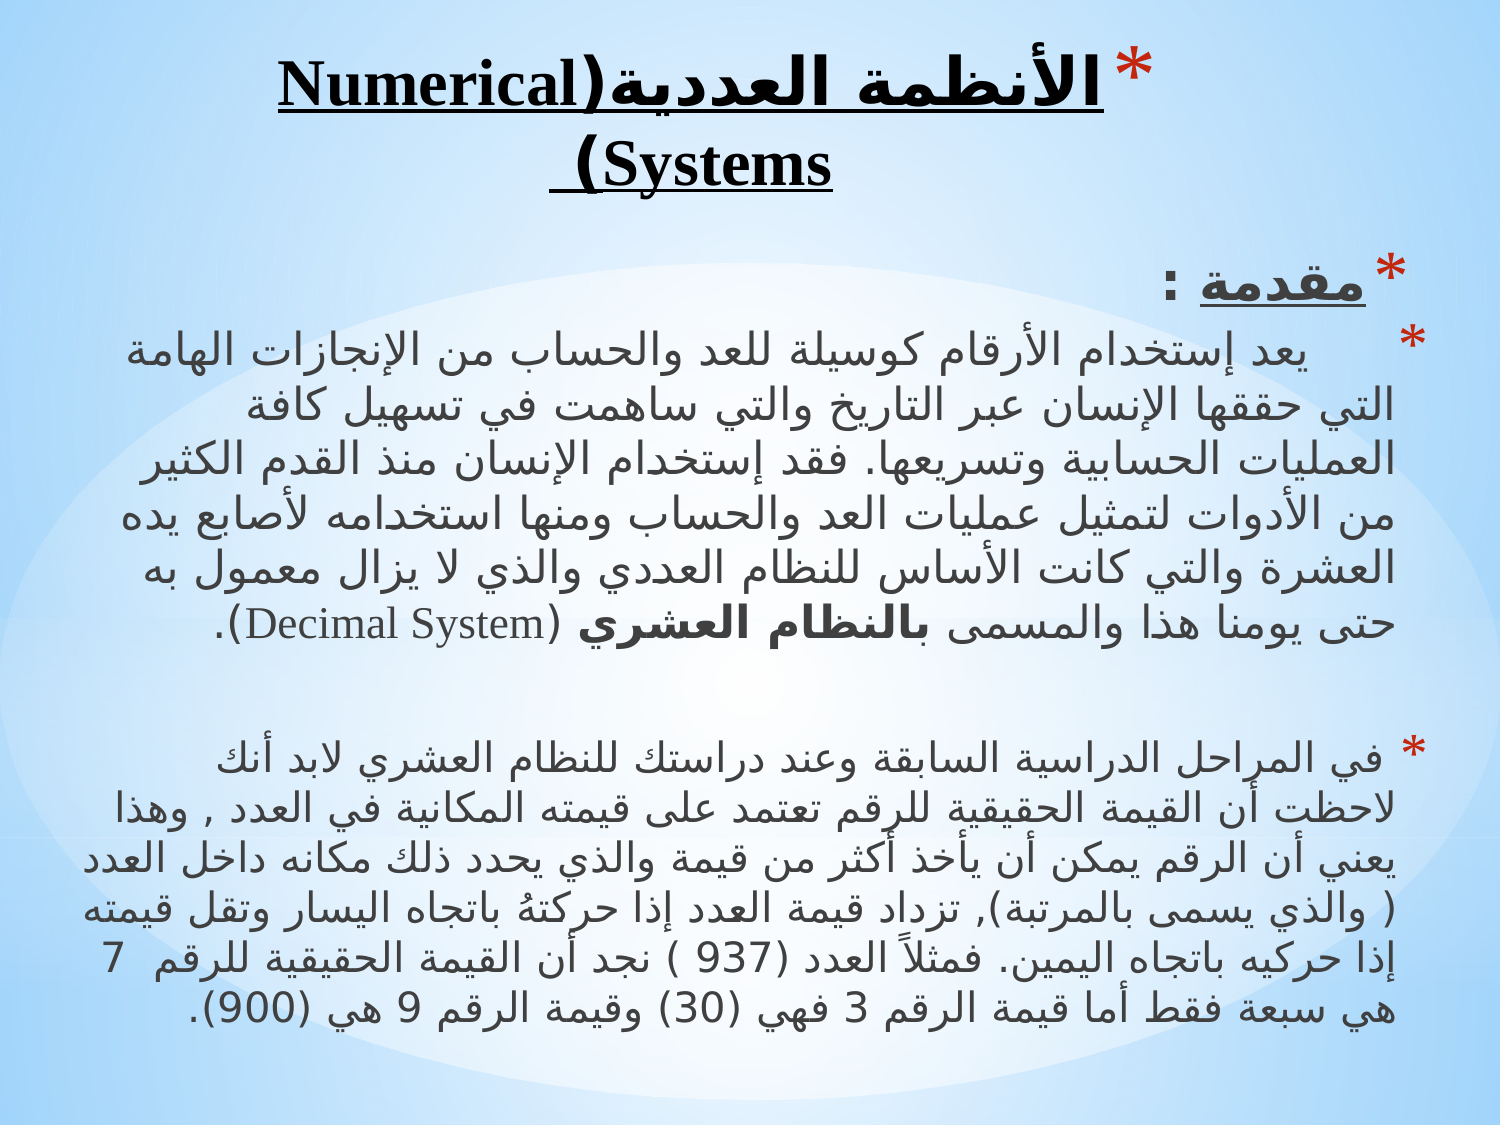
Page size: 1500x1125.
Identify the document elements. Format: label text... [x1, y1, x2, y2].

list مقدمة : يعد إستخدام الأرقام كوسيلة للعد والحساب من الإنجازات الهامة التي حققها الإنسان عبر التاريخ والتي ساهمت في تسهيل كافة العمليات الحسابية وتسريعها. فقد إستخدام الإنسان منذ القدم الكثير من الأدوات لتمثيل عمليات العد والحساب ومنها استخدامه لأصابع يده العشرة والتي كانت الأساس للنظام العددي والذي لا يزال معمول به حتى يومنا هذا والمسمى بالنظام العشري (Decimal System). في المراحل الدراسية السابقة وعند دراستك للنظام العشري لابد أنك لاحظت أن القيمة الحقيقية للرقم تعتمد على قيمته المكانية في العدد , وهذا يعني أن الرقم يمكن أن يأخذ أكثر من قيمة والذي يحدد ذلك مكانه داخل العدد ( والذي يسمى بالمرتبة), تزداد قيمة العدد إذا حركتهُ باتجاه اليسار وتقل قيمته إذا حركيه باتجاه اليمين. فمثلاً العدد (937 ) نجد أن القيمة الحقيقية للرقم 7 هي سبعة فقط أما قيمة الرقم 3 فهي (30) وقيمة الرقم 9 هي (900). [64, 208, 1447, 1076]
title الأنظمة العددية(Numerical Systems) [183, 30, 1252, 208]
